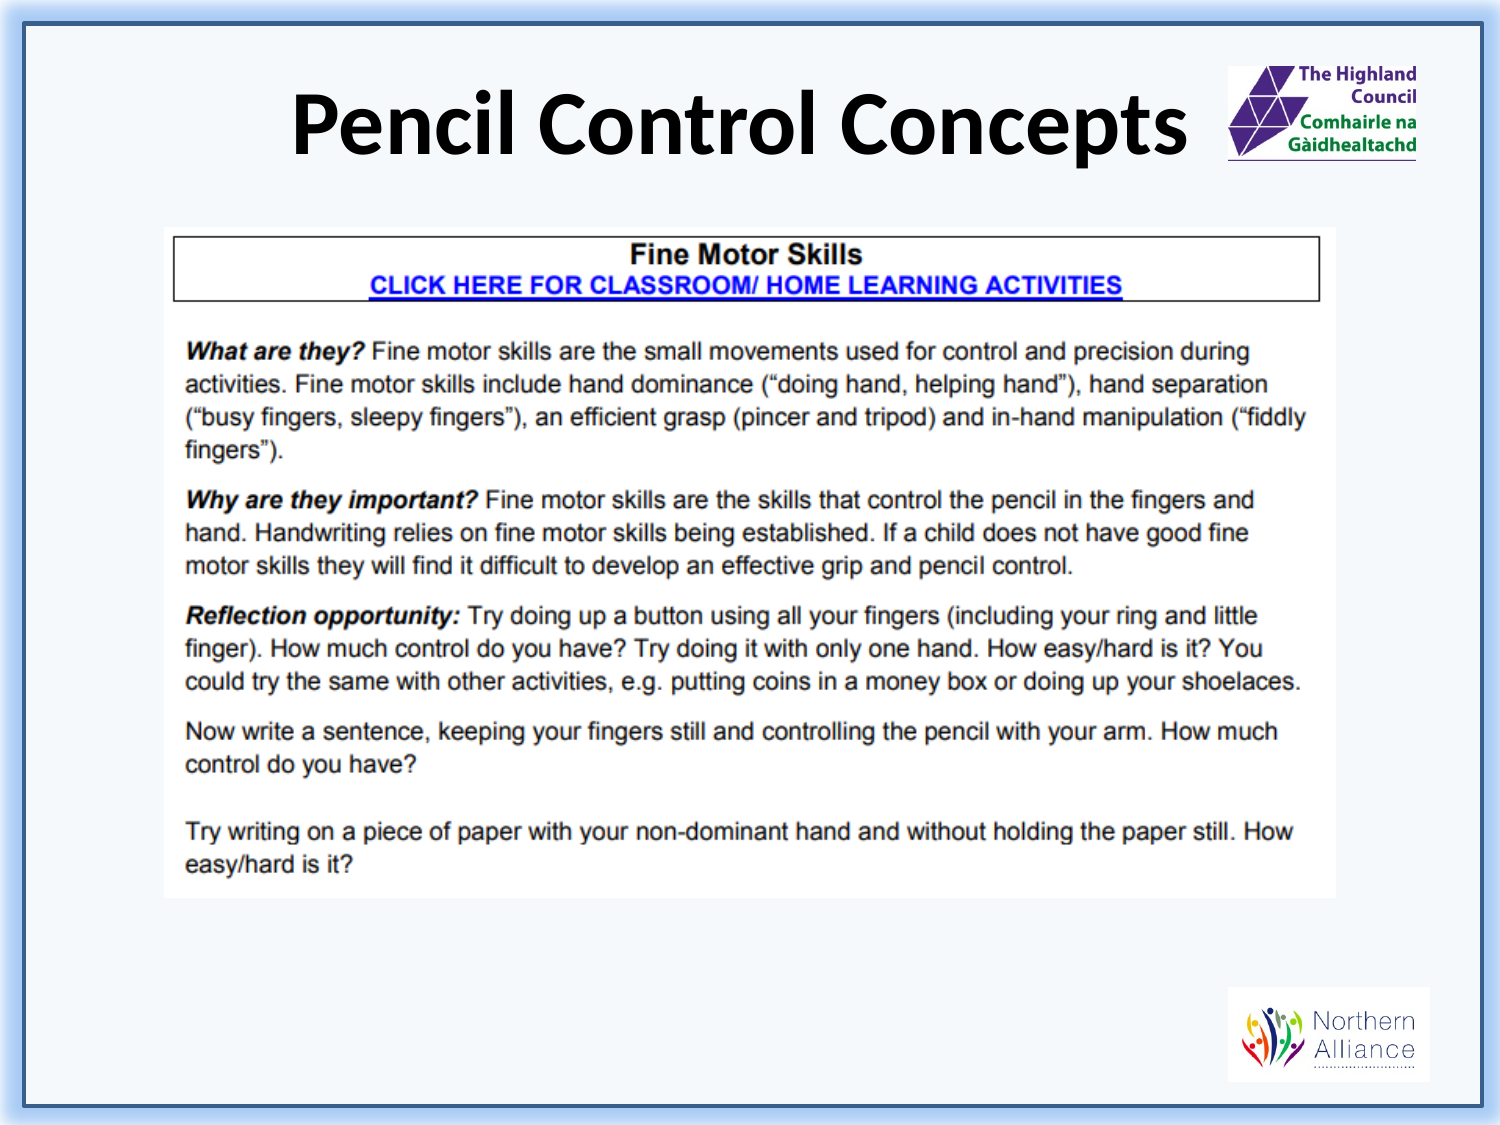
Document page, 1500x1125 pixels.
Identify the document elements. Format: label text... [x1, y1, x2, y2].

picture [164, 227, 1336, 898]
title Pencil Control Concepts [65, 24, 1416, 212]
picture [1227, 987, 1430, 1082]
text_box [22, 21, 1484, 1108]
picture [1227, 66, 1416, 162]
